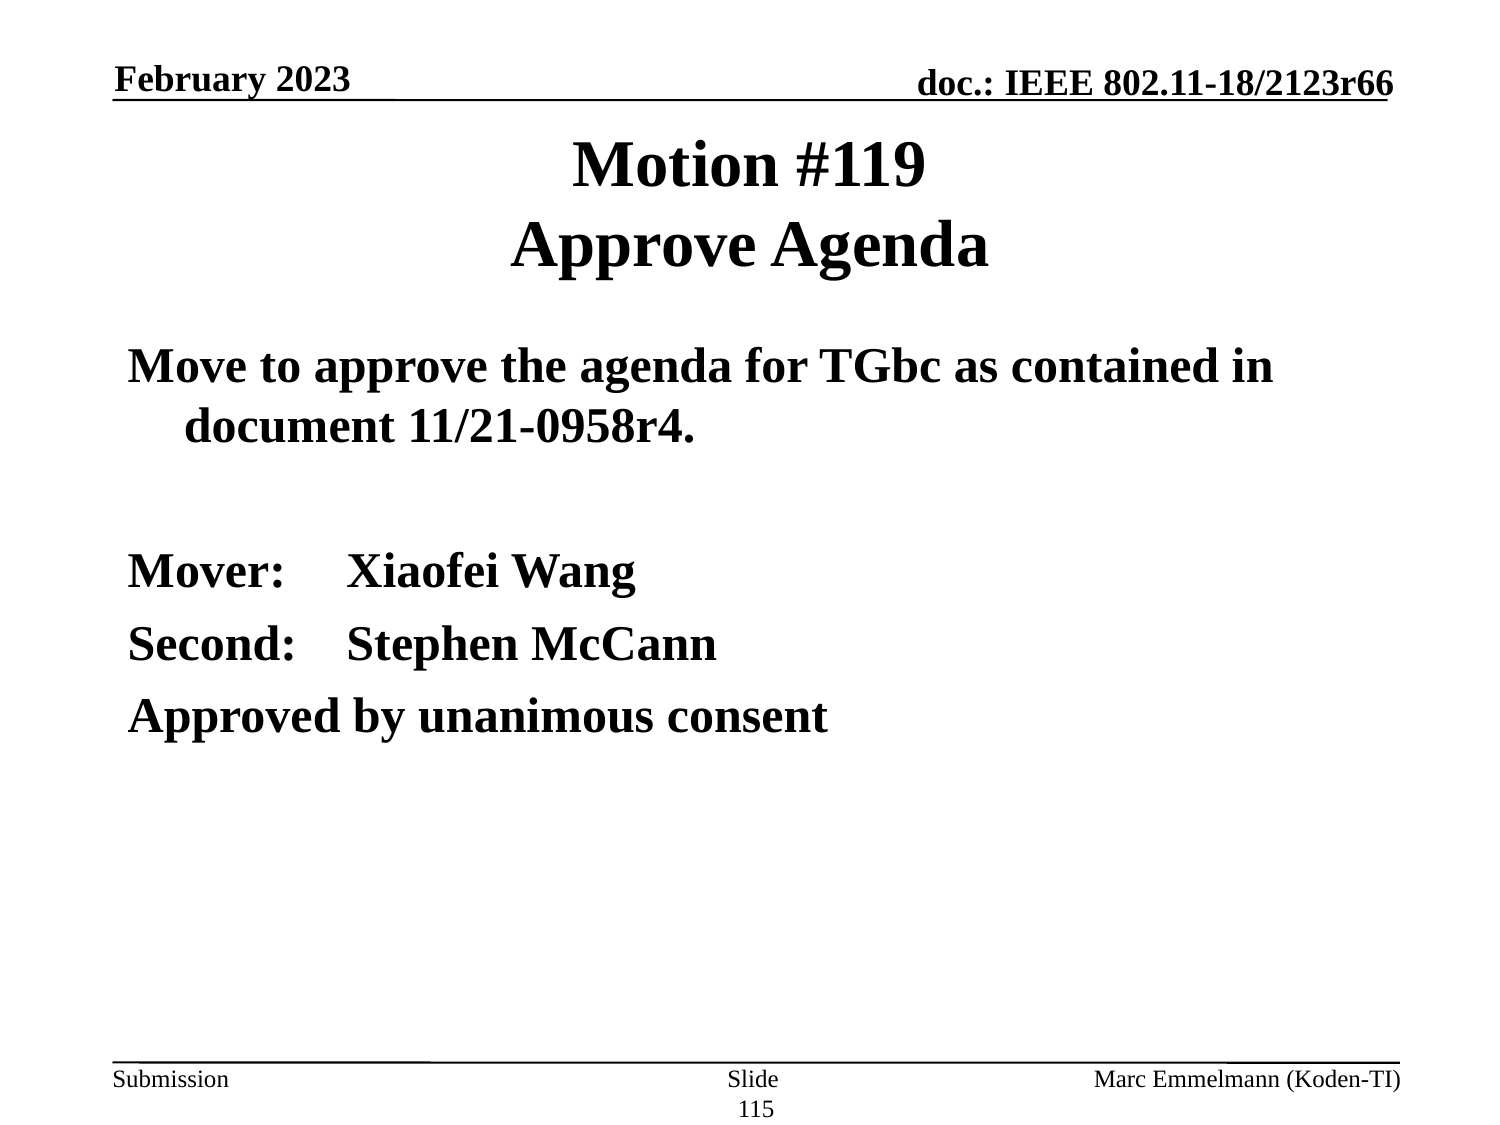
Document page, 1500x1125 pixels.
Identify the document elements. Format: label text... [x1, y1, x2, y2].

footer Marc Emmelmann (Koden-TI) [878, 1061, 1402, 1093]
slide_number Slide 115 [712, 1061, 800, 1123]
list Move to approve the agenda for TGbc as contained in document 11/21-0958r4. Mover: Xiaofei Wang Second: Stephen McCann Approved by unanimous consent [112, 324, 1388, 1000]
title Motion #119 Approve Agenda [112, 112, 1388, 288]
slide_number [114, 54, 423, 100]
